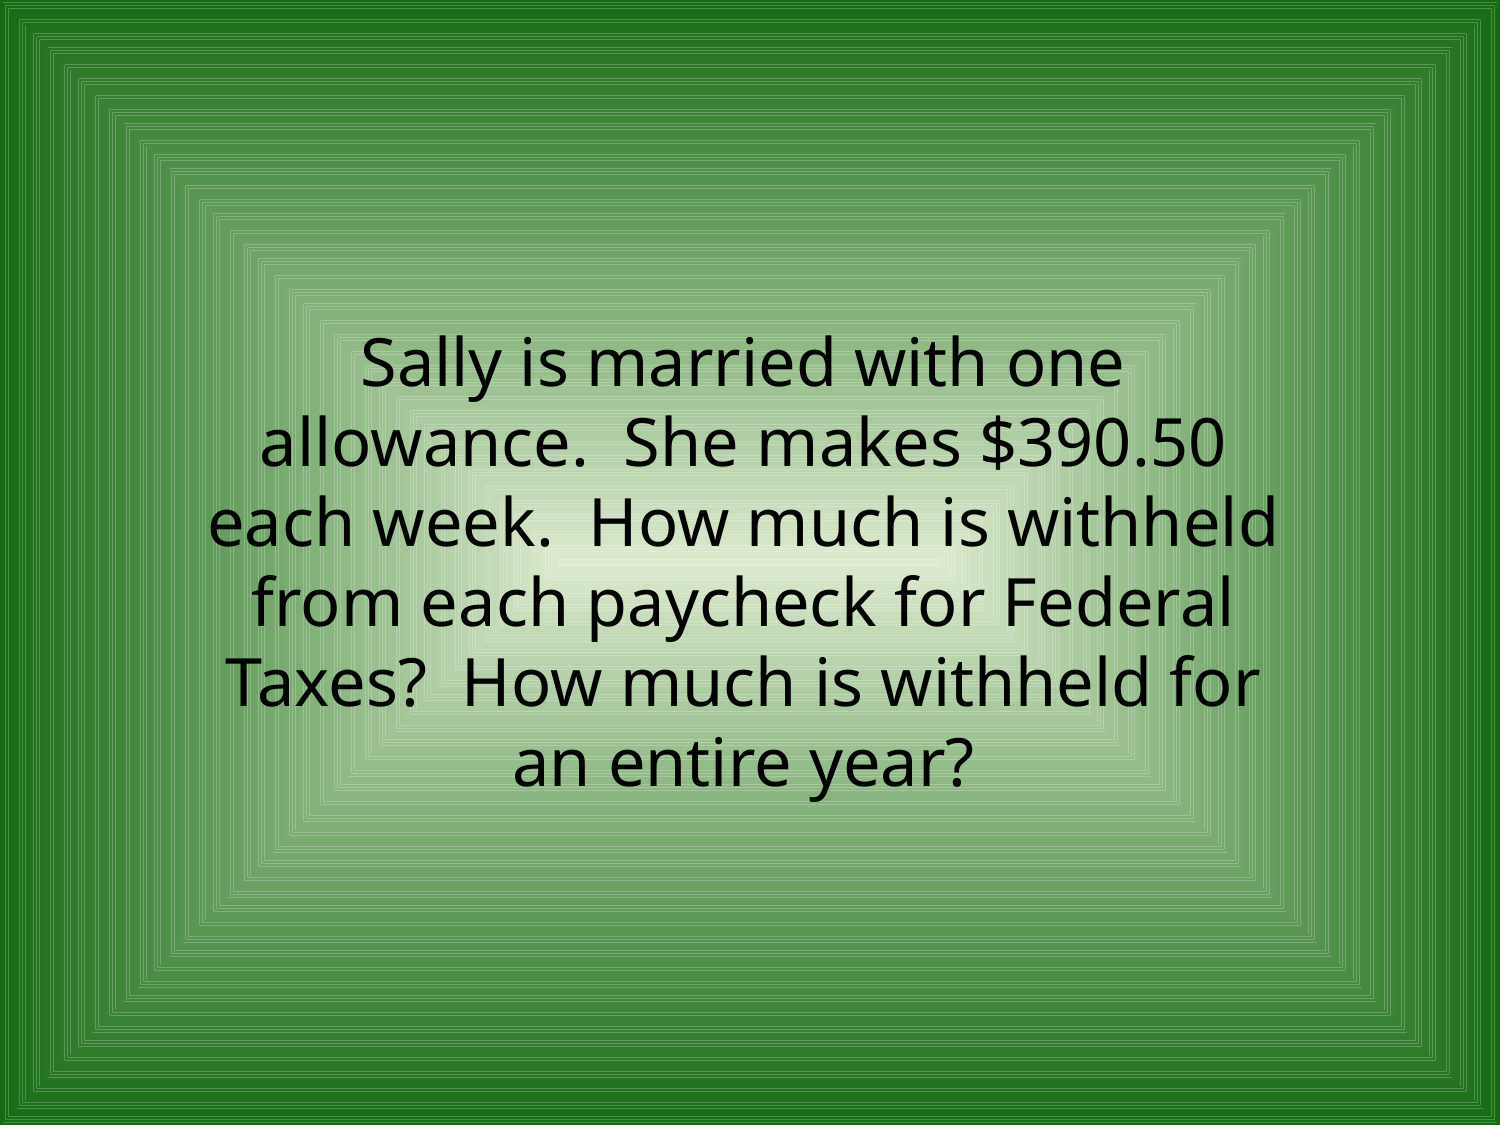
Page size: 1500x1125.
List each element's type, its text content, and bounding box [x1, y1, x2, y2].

text_box Sally is married with one allowance. She makes $390.50 each week. How much is withheld from each paycheck for Federal Taxes? How much is withheld for an entire year? [187, 312, 1300, 807]
